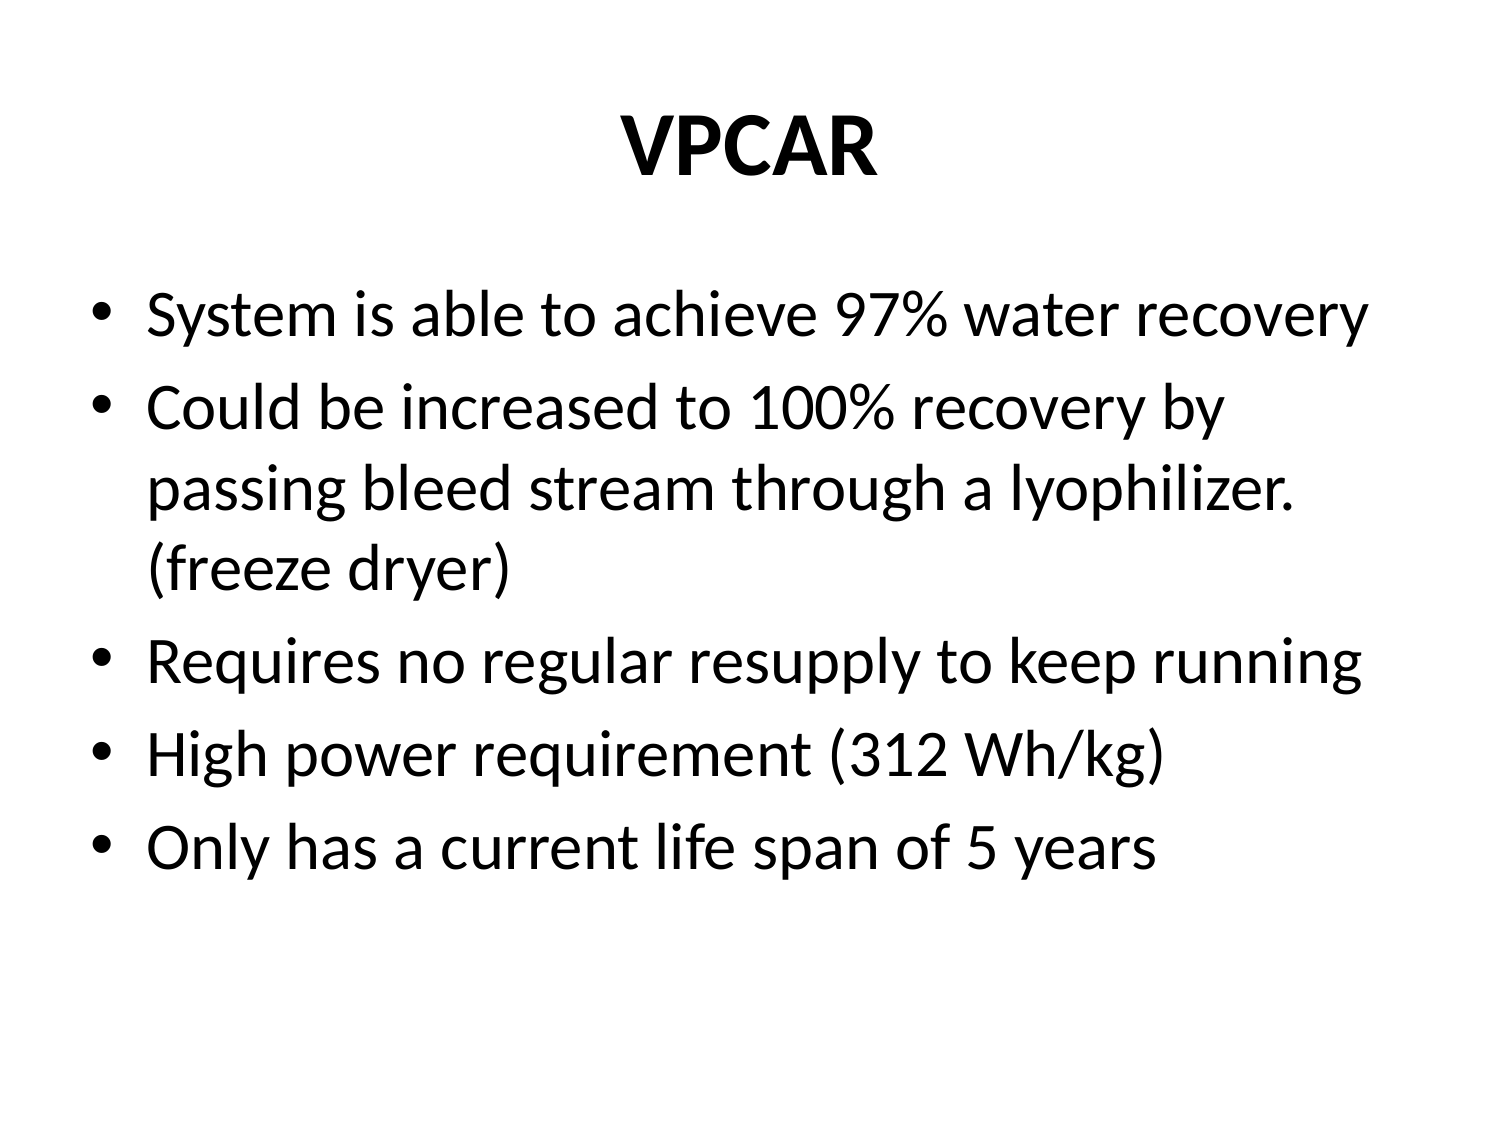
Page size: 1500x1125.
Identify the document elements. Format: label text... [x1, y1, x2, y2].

list System is able to achieve 97% water recovery Could be increased to 100% recovery by passing bleed stream through a lyophilizer. (freeze dryer) Requires no regular resupply to keep running High power requirement (312 Wh/kg) Only has a current life span of 5 years [75, 262, 1425, 1005]
title VPCAR [75, 45, 1425, 233]
